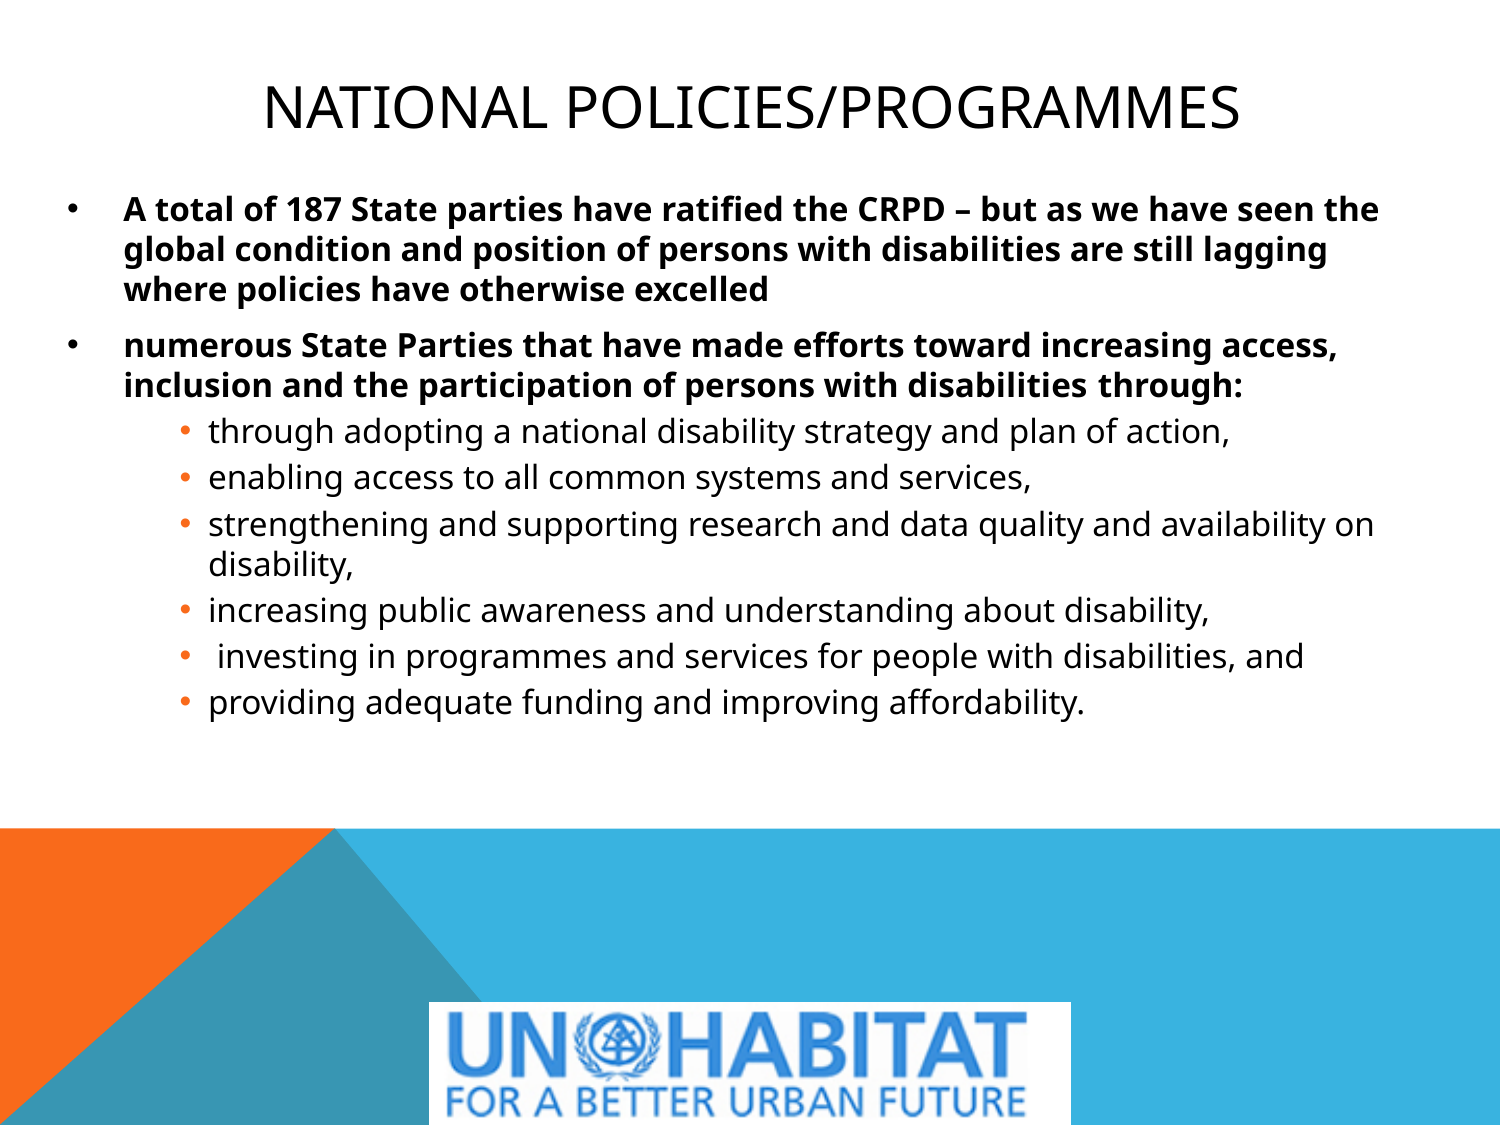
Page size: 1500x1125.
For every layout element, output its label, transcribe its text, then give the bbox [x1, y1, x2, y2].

picture [428, 1002, 1071, 1125]
list A total of 187 State parties have ratified the CRPD – but as we have seen the global condition and position of persons with disabilities are still lagging where policies have otherwise excelled numerous State Parties that have made efforts toward increasing access, inclusion and the participation of persons with disabilities through: through adopting a national disability strategy and plan of action, enabling access to all common systems and services, strengthening and supporting research and data quality and availability on disability, increasing public awareness and understanding about disability, investing in programmes and services for people with disabilities, and providing adequate funding and improving affordability. [52, 180, 1454, 836]
title National policies/Programmes [135, 60, 1369, 150]
